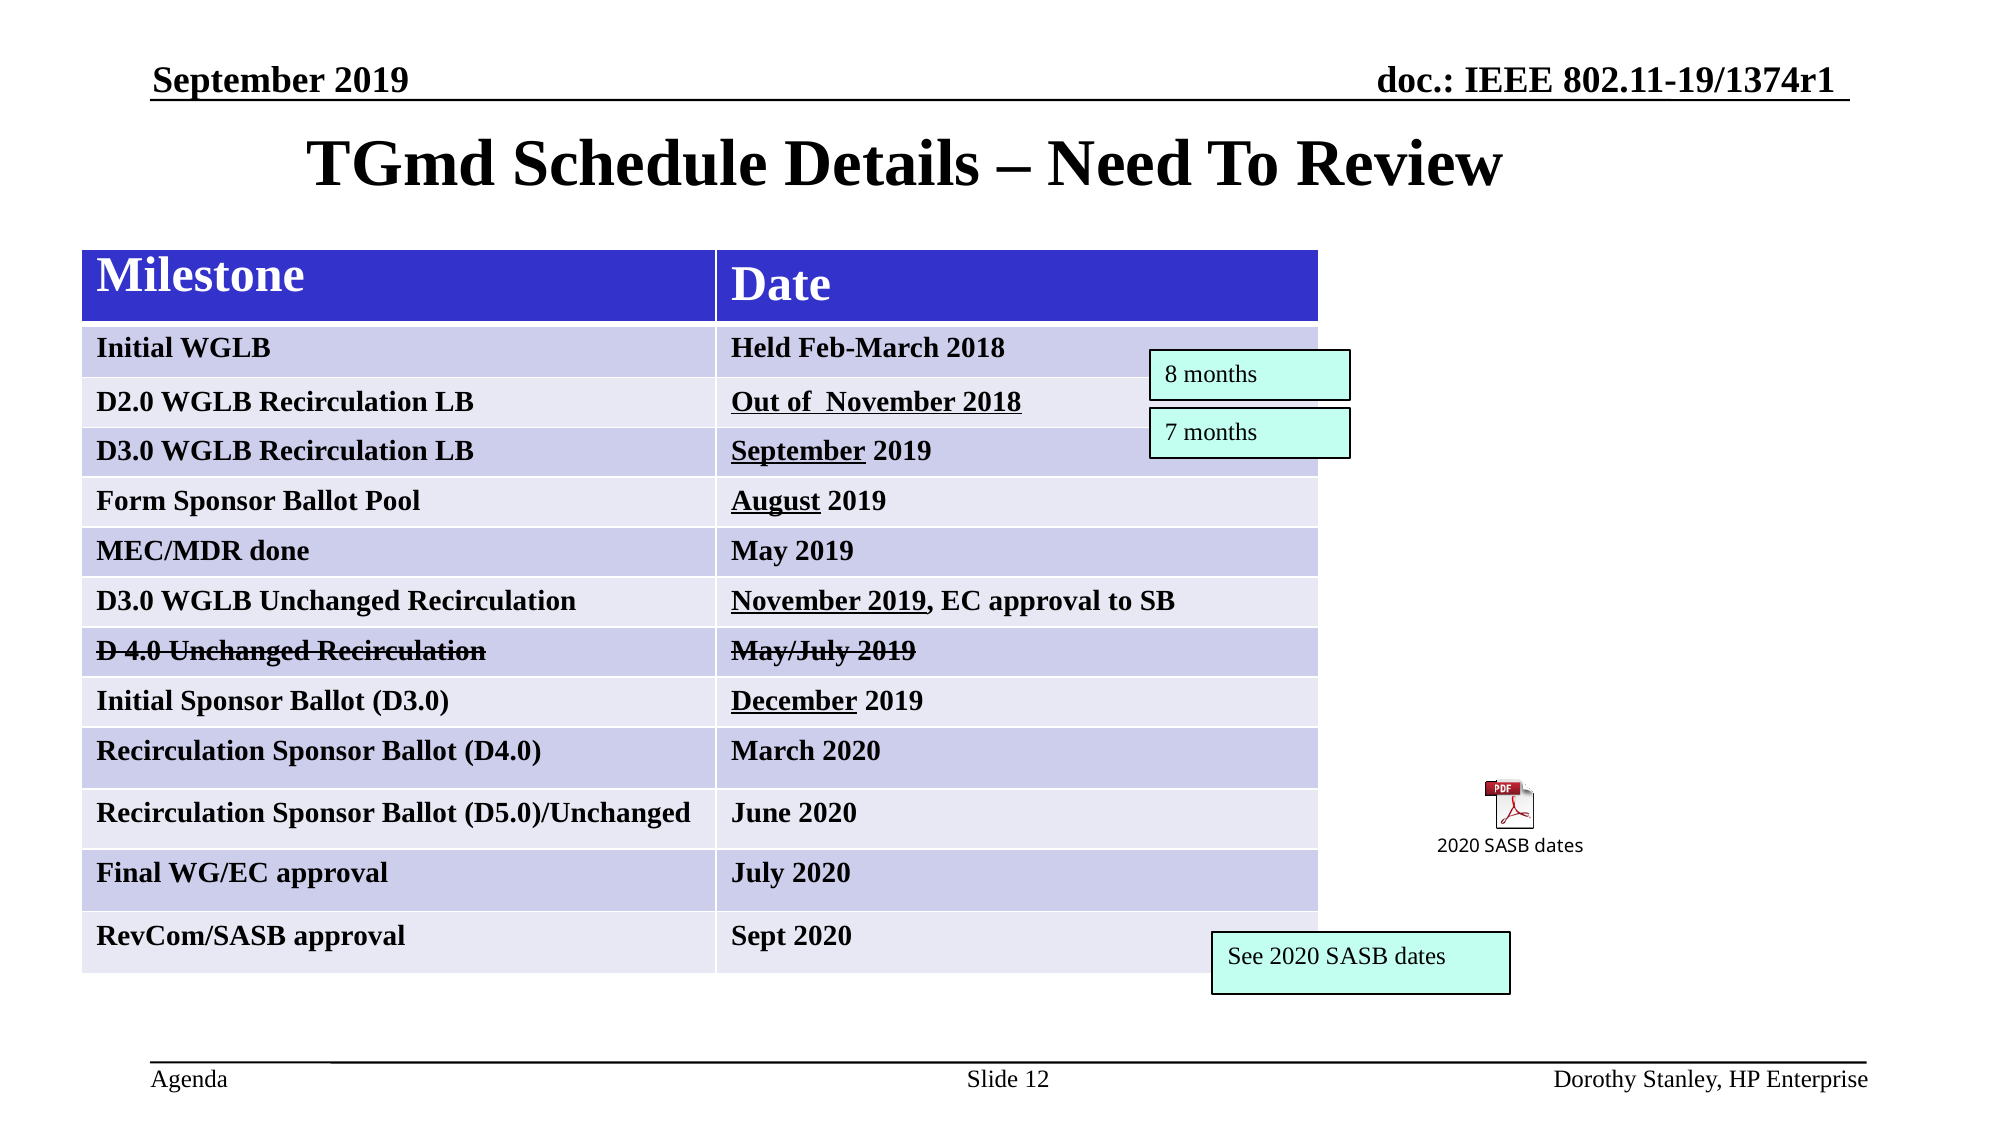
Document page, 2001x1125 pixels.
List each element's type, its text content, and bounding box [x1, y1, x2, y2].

table_cell D3.0 WGLB Recirculation LB [82, 428, 715, 476]
table_header Milestone [82, 250, 715, 321]
slide_number Slide 12 [966, 1062, 1051, 1093]
table_cell Final WG/EC approval [82, 850, 715, 911]
text_box See 2020 SASB dates [1212, 932, 1511, 995]
table_cell Recirculation Sponsor Ballot (D5.0)/Unchanged [82, 790, 715, 848]
text_box 8 months [1149, 350, 1350, 400]
table_cell D2.0 WGLB Recirculation LB [82, 378, 715, 427]
table_cell June 2020 [717, 790, 1318, 848]
table_cell Recirculation Sponsor Ballot (D4.0) [82, 728, 715, 788]
table_cell March 2020 [717, 728, 1318, 788]
table_cell December 2019 [717, 678, 1318, 726]
table_cell Out of November 2018 [717, 378, 1318, 427]
table_cell May 2019 [717, 528, 1318, 576]
footer Dorothy Stanley, HP Enterprise [1549, 1062, 1869, 1093]
table_cell May/July 2019 [717, 628, 1318, 676]
table_cell July 2020 [717, 850, 1318, 911]
table_cell Held Feb-March 2018 [717, 327, 1318, 377]
table_cell August 2019 [717, 478, 1318, 526]
table_cell Initial Sponsor Ballot (D3.0) [82, 678, 715, 726]
table_cell Initial WGLB [82, 327, 715, 377]
table_cell D 4.0 Unchanged Recirculation [82, 628, 715, 676]
text_box 7 months [1149, 408, 1350, 459]
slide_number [152, 54, 567, 100]
table_cell MEC/MDR done [82, 528, 715, 576]
table_cell September 2019 [717, 428, 1318, 476]
table_cell Form Sponsor Ballot Pool [82, 478, 715, 526]
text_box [1434, 778, 1586, 913]
title TGmd Schedule Details – Need To Review [187, 71, 1625, 247]
table_cell November 2019, EC approval to SB [717, 578, 1318, 626]
table_cell Sept 2020 [717, 912, 1318, 973]
table_cell D3.0 WGLB Unchanged Recirculation [82, 578, 715, 626]
table_header Date [717, 250, 1318, 321]
table_cell RevCom/SASB approval [82, 912, 715, 973]
